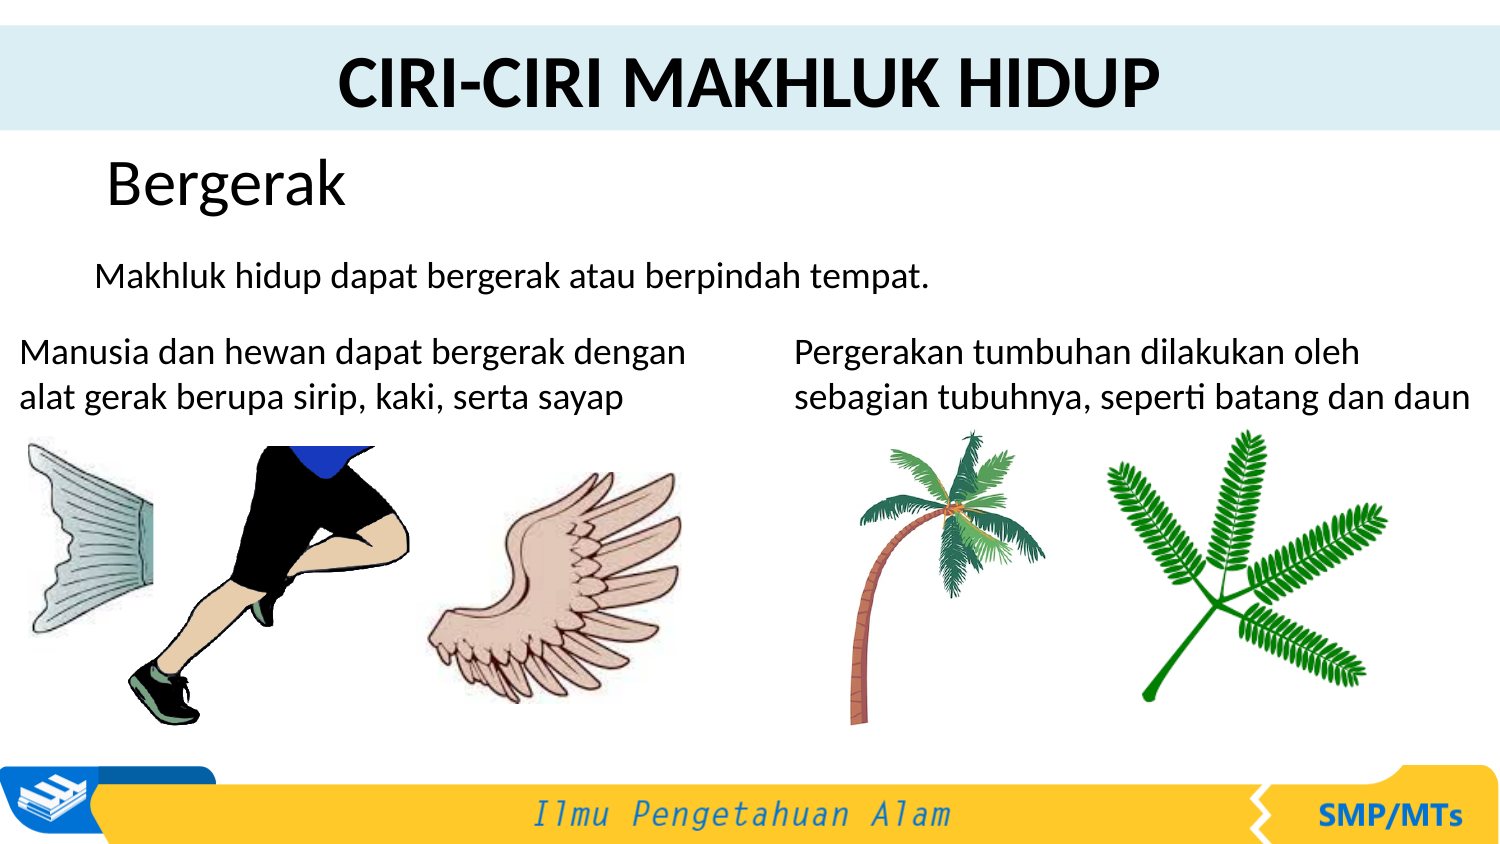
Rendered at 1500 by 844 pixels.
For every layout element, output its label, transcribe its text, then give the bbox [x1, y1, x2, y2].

text_box Pergerakan tumbuhan dilakukan oleh sebagian tubuhnya, seperti batang dan daun [772, 323, 1500, 421]
picture [0, 765, 1499, 844]
picture [28, 424, 682, 730]
text_box Bergerak [91, 131, 363, 227]
text_box Manusia dan hewan dapat bergerak dengan alat gerak berupa sirip, kaki, serta sayap [0, 323, 715, 421]
text_box CIRI-CIRI MAKHLUK HIDUP [0, 25, 1500, 131]
text_box Makhluk hidup dapat bergerak atau berpindah tempat. [72, 225, 1415, 322]
picture [1104, 424, 1391, 711]
picture [839, 424, 1050, 730]
